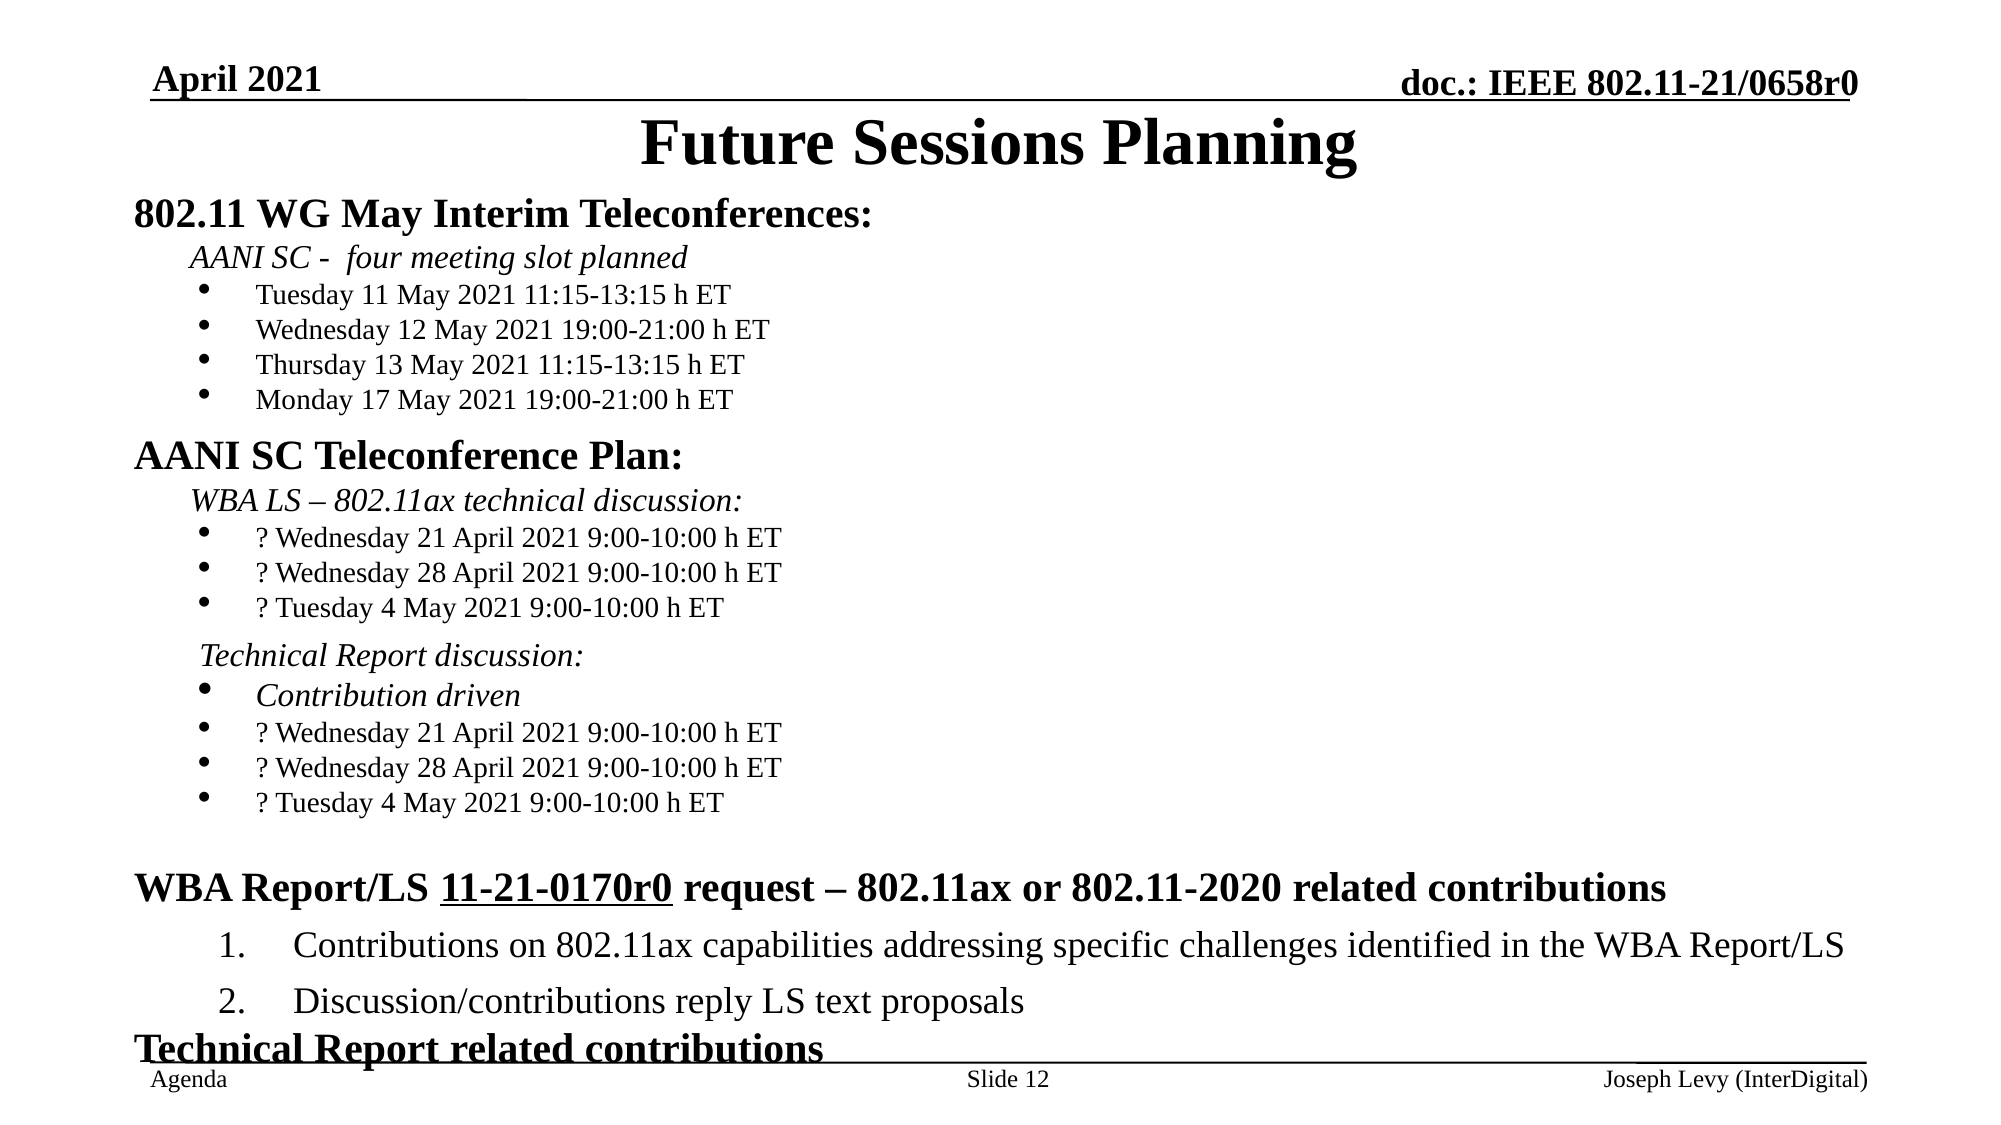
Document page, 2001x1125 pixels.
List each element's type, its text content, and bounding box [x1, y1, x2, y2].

footer Joseph Levy (InterDigital) [1171, 1061, 1869, 1093]
list 802.11 WG May Interim Teleconferences: AANI SC - four meeting slot planned Tuesday 11 May 2021 11:15-13:15 h ET Wednesday 12 May 2021 19:00-21:00 h ET Thursday 13 May 2021 11:15-13:15 h ET Monday 17 May 2021 19:00-21:00 h ET AANI SC Teleconference Plan: WBA LS – 802.11ax technical discussion: ? Wednesday 21 April 2021 9:00-10:00 h ET ? Wednesday 28 April 2021 9:00-10:00 h ET ? Tuesday 4 May 2021 9:00-10:00 h ET Technical Report discussion: Contribution driven ? Wednesday 21 April 2021 9:00-10:00 h ET ? Wednesday 28 April 2021 9:00-10:00 h ET ? Tuesday 4 May 2021 9:00-10:00 h ET WBA Report/LS 11-21-0170r0 request – 802.11ax or 802.11-2020 related contributions Contributions on 802.11ax capabilities addressing specific challenges identified in the WBA Report/LS Discussion/contributions reply LS text proposals Technical Report related contributions [118, 177, 1882, 1063]
title Future Sessions Planning [149, 104, 1850, 171]
slide_number Slide 12 [950, 1061, 1067, 1123]
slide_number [152, 54, 563, 100]
